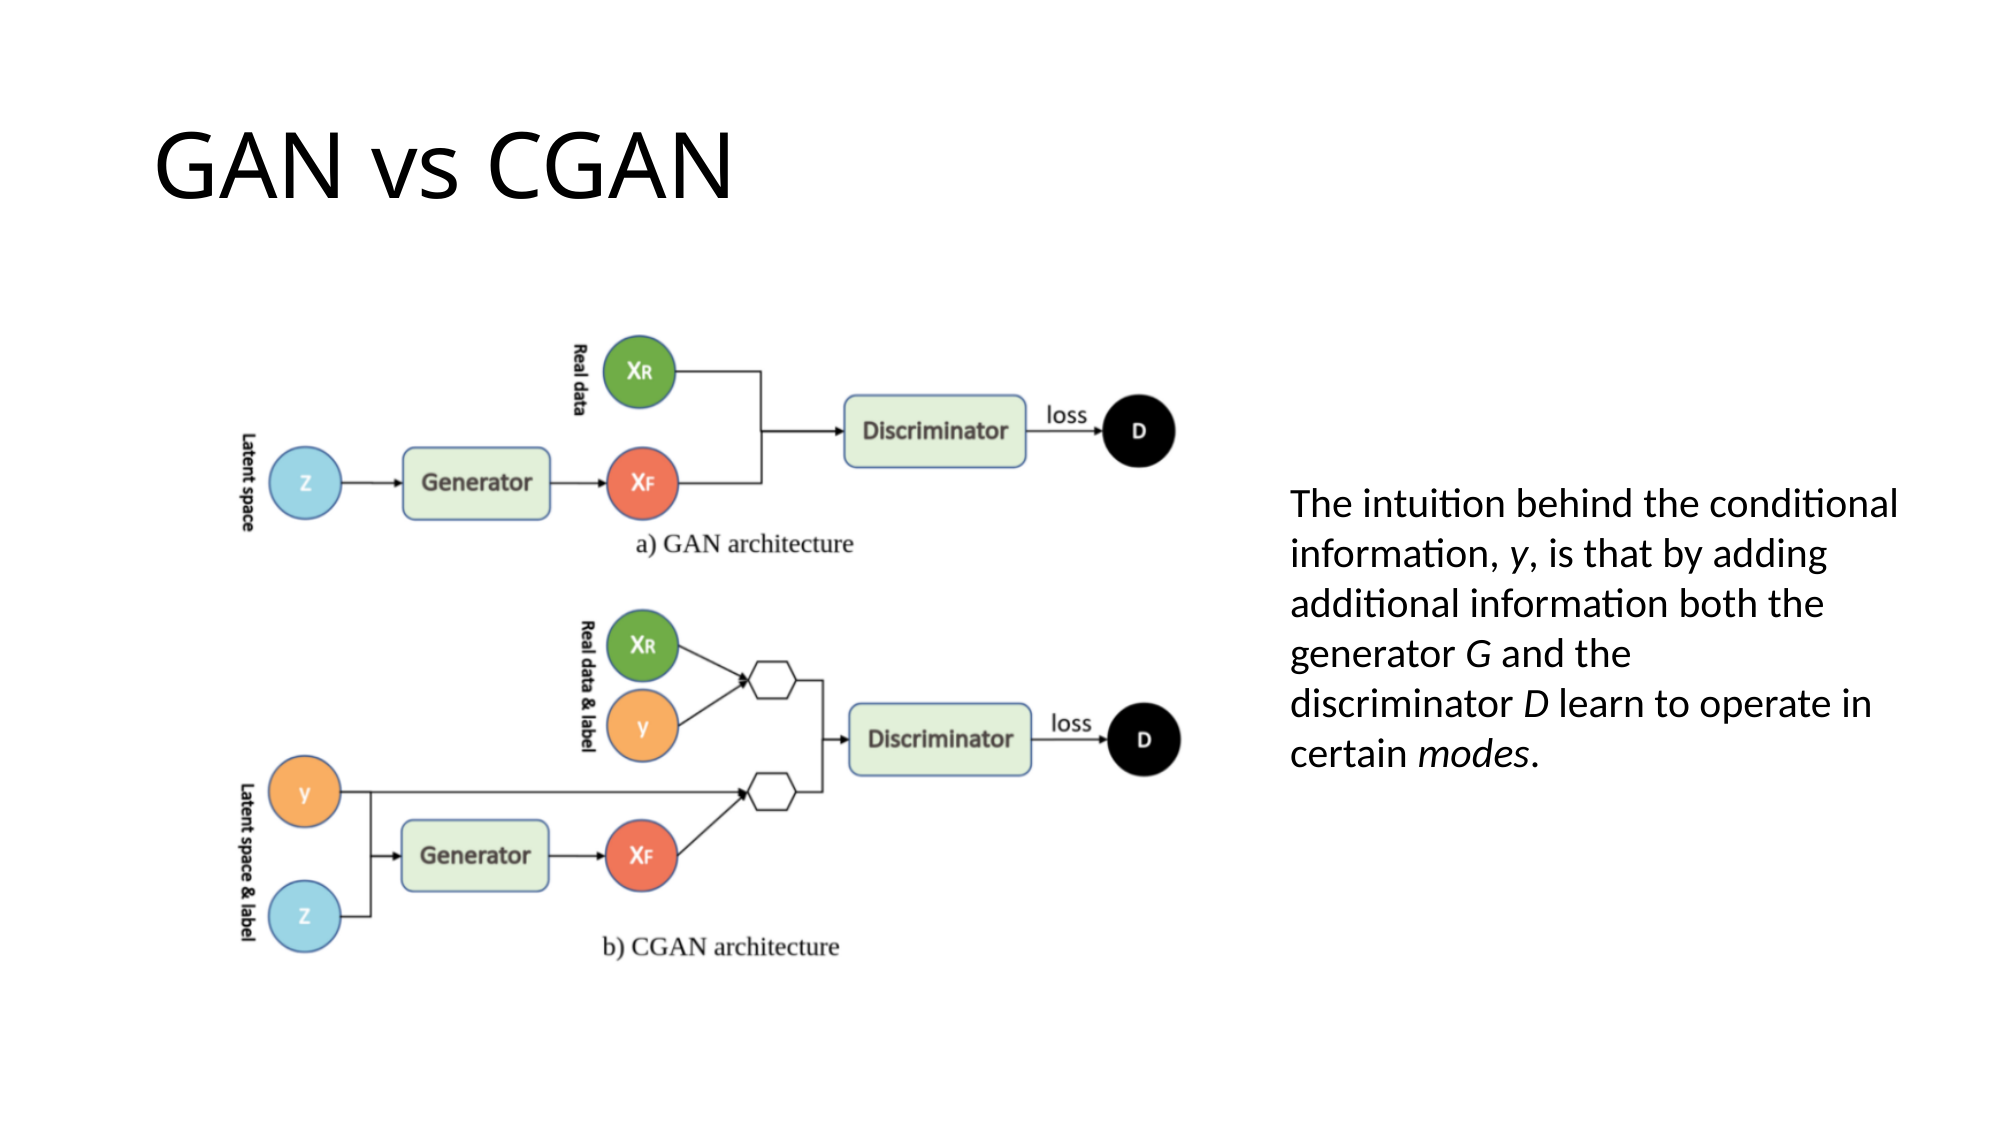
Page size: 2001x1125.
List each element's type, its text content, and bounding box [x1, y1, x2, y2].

text_box The intuition behind the conditional information, y, is that by adding additional information both the generator G and the discriminator D learn to operate in certain modes. [1276, 468, 1927, 784]
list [198, 277, 1276, 1008]
title GAN vs CGAN [137, 59, 1863, 278]
